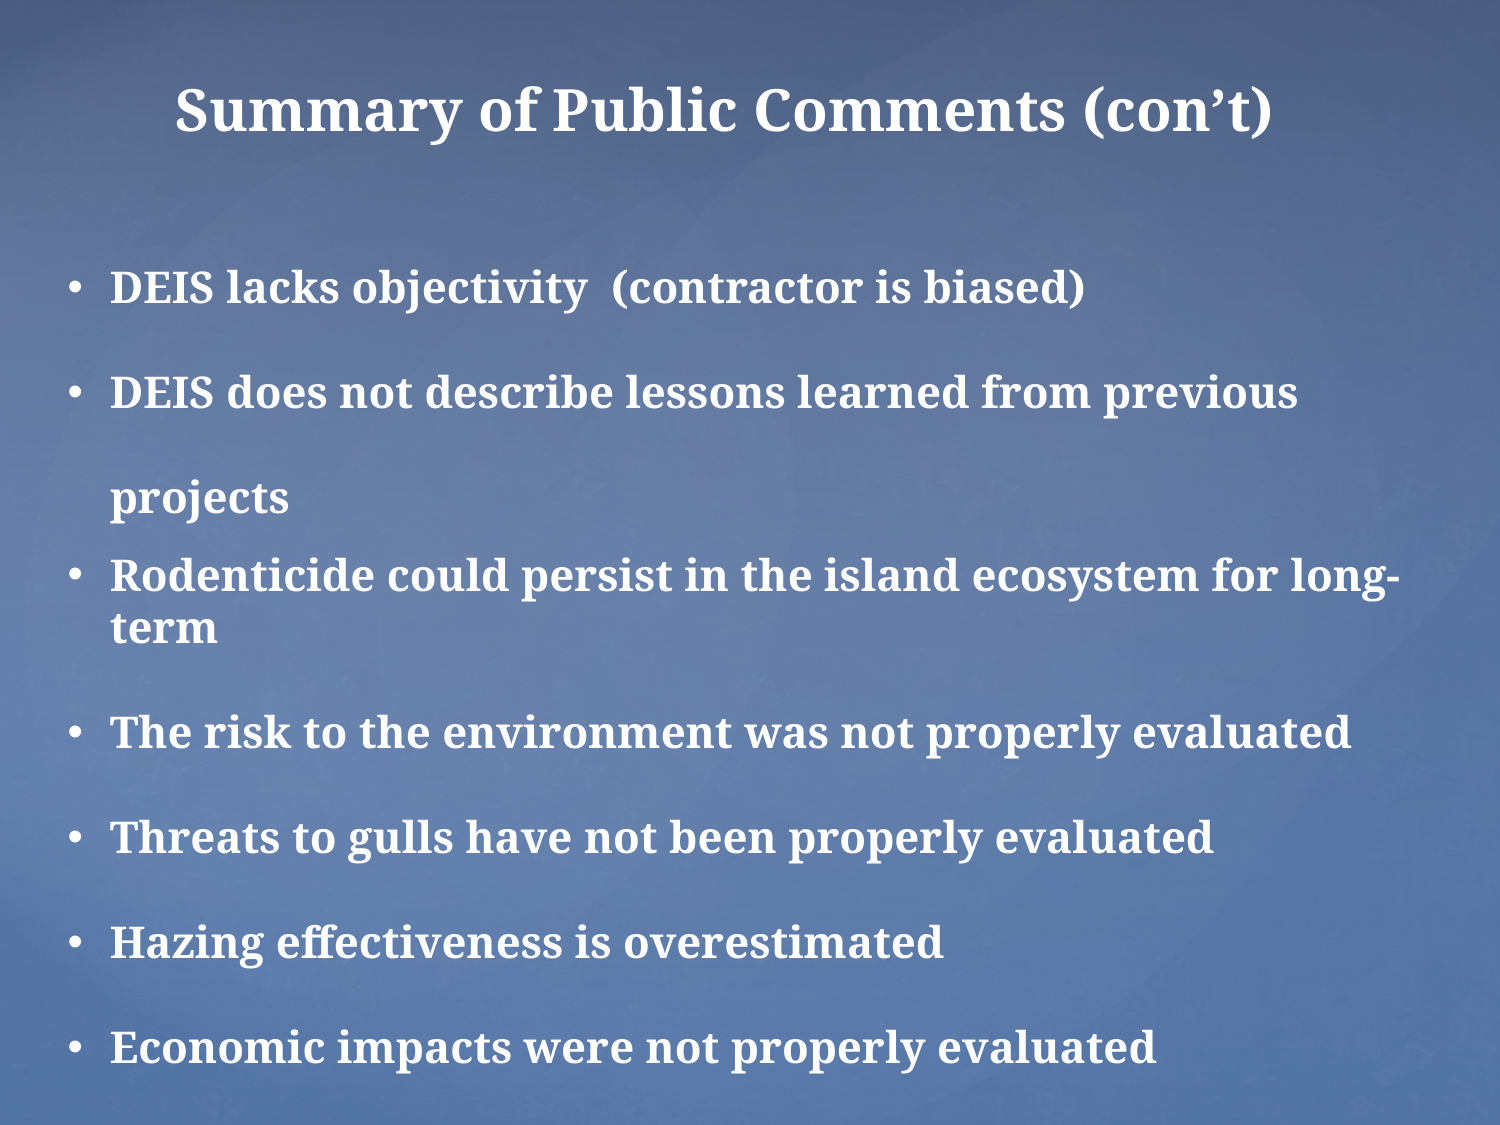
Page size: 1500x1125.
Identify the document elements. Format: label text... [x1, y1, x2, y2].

text_box DEIS lacks objectivity (contractor is biased) DEIS does not describe lessons learned from previous projects Rodenticide could persist in the island ecosystem for long-term The risk to the environment was not properly evaluated Threats to gulls have not been properly evaluated Hazing effectiveness is overestimated Economic impacts were not properly evaluated [49, 200, 1475, 1125]
text_box Summary of Public Comments (con’t) [61, 65, 1389, 151]
